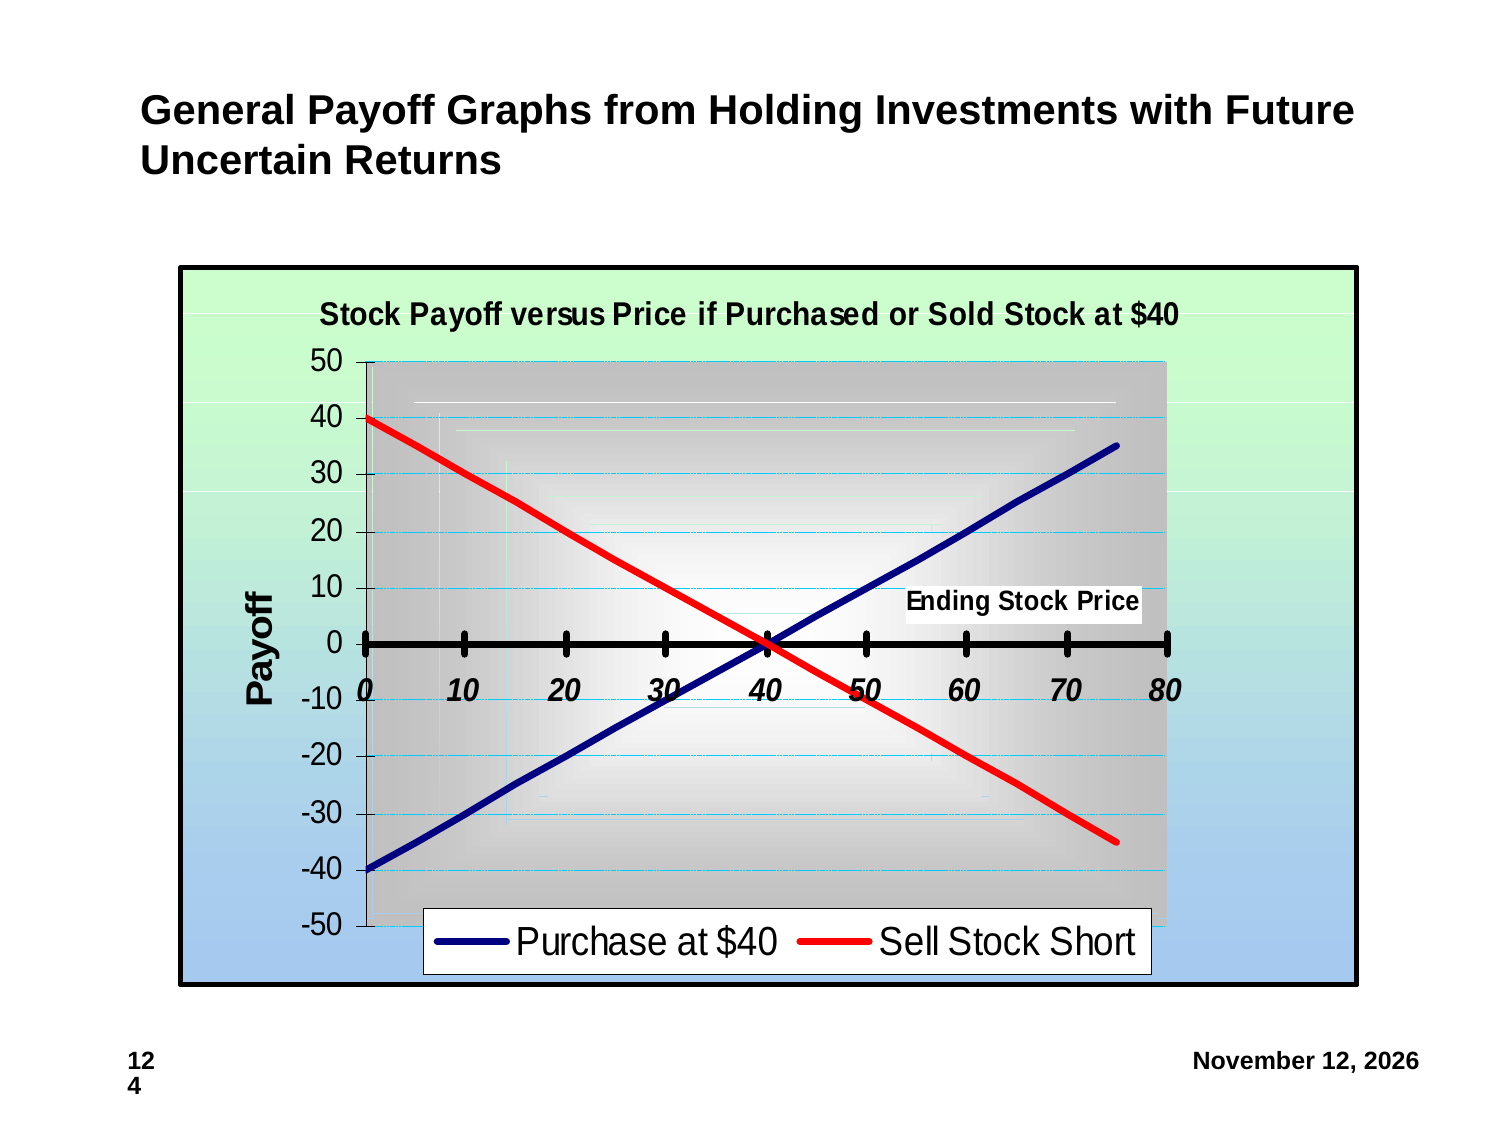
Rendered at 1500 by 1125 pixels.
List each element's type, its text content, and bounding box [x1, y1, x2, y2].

title General Payoff Graphs from Holding Investments with Future Uncertain Returns [124, 74, 1376, 226]
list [164, 249, 1374, 1001]
